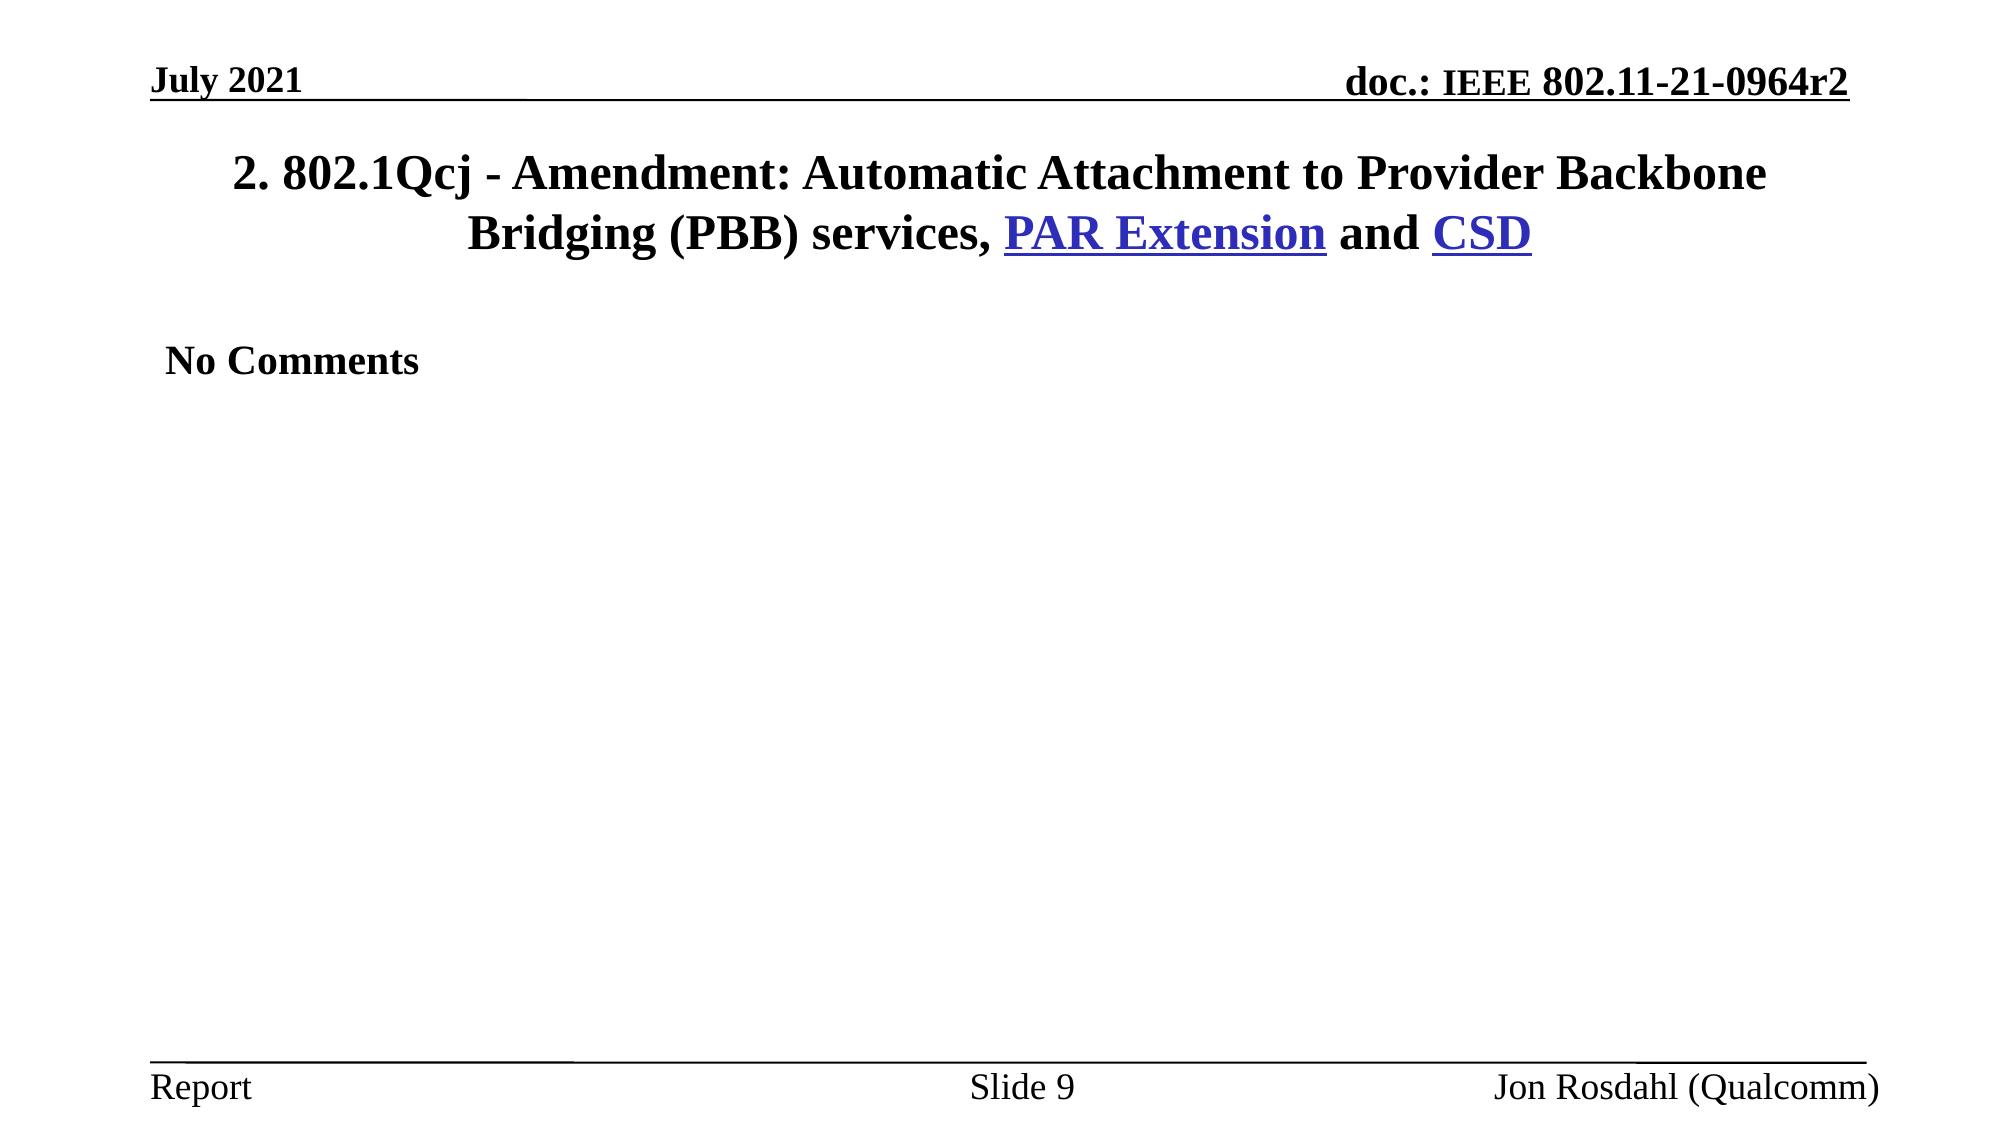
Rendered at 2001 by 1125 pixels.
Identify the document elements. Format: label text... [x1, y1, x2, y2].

footer Jon Rosdahl (Qualcomm) [1436, 1061, 1881, 1108]
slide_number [149, 49, 431, 100]
slide_number Slide 9 [950, 1061, 1095, 1125]
list No Comments [149, 324, 1850, 1000]
title 2. 802.1Qcj - Amendment: Automatic Attachment to Provider Backbone Bridging (PBB) services, PAR Extension and CSD [149, 112, 1850, 288]
